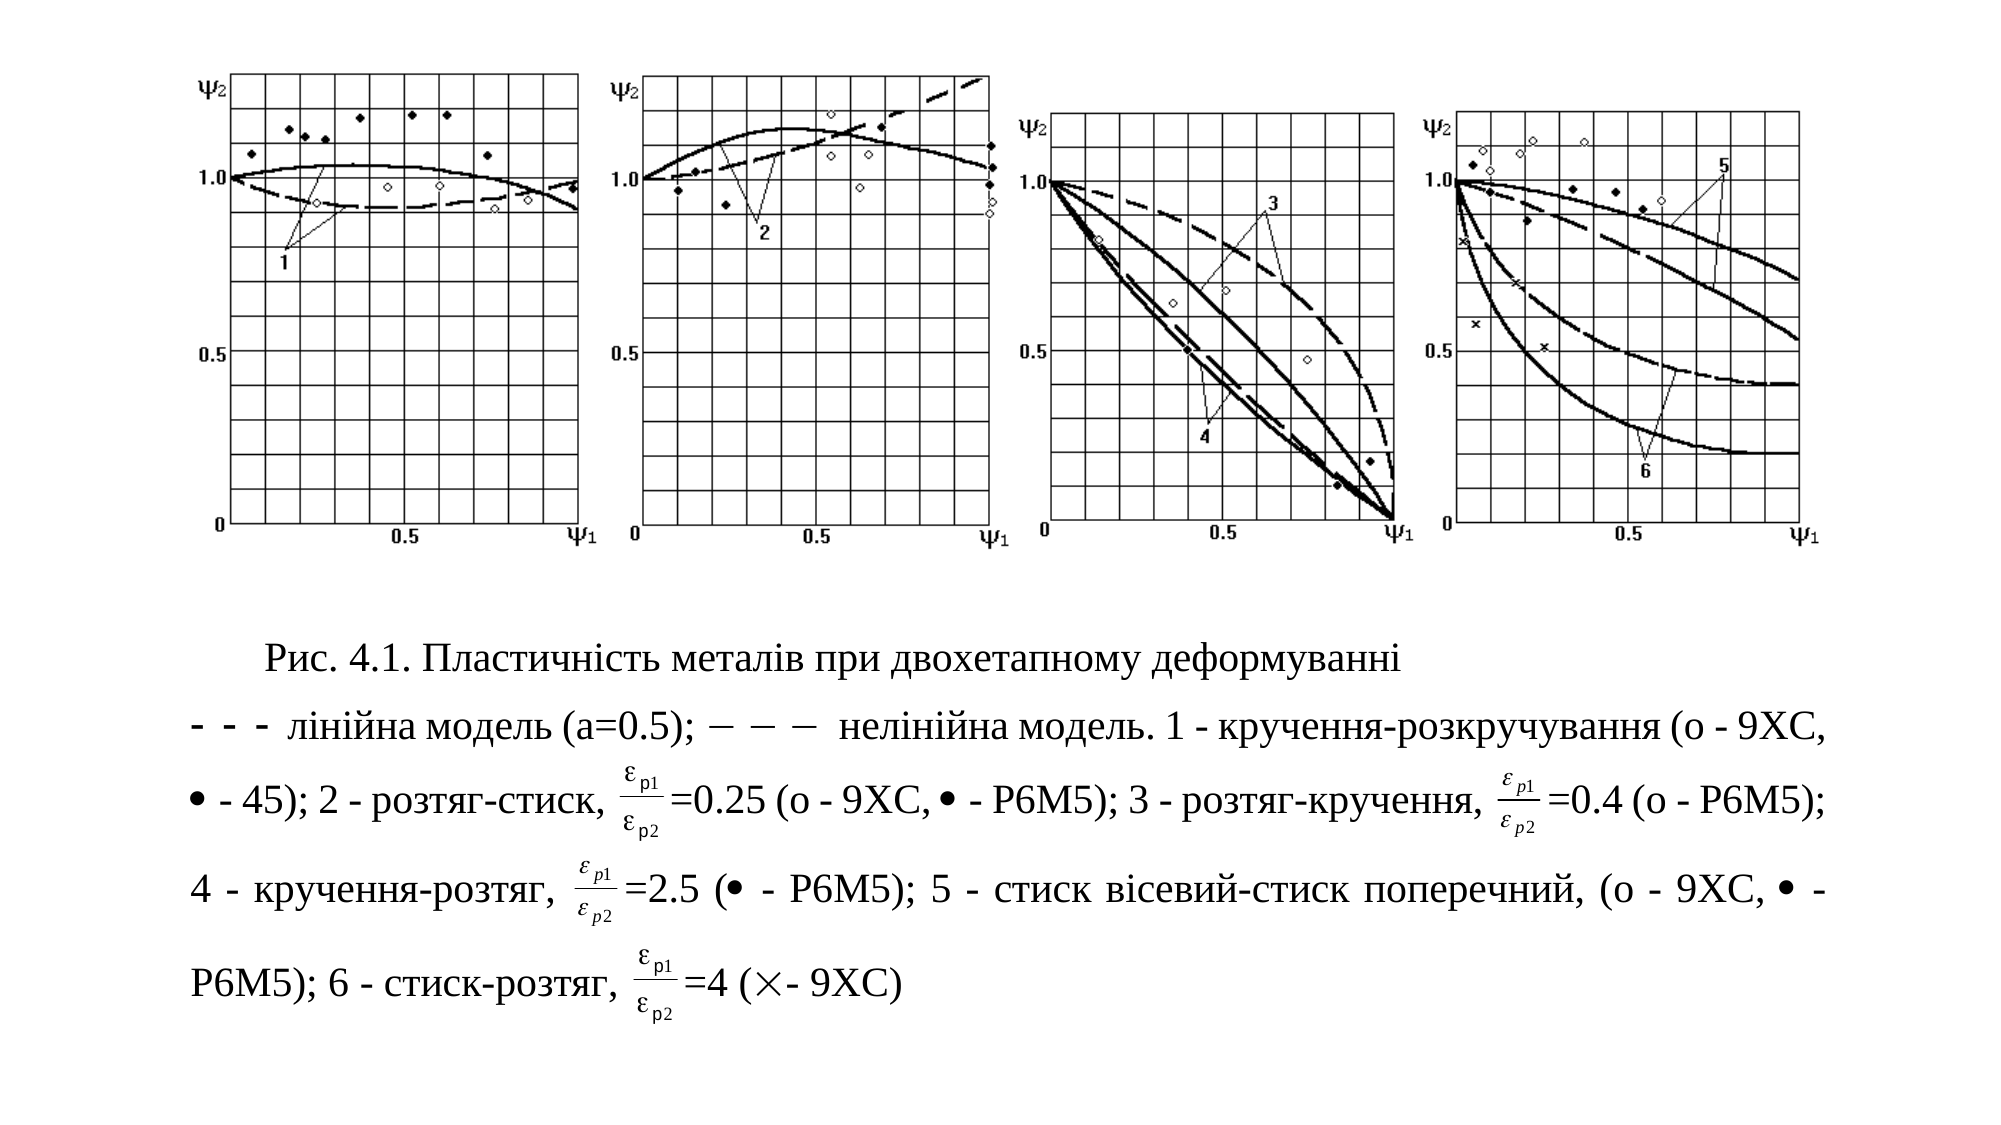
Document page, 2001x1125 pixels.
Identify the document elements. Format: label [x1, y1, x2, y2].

text_box [190, 0, 1826, 1111]
